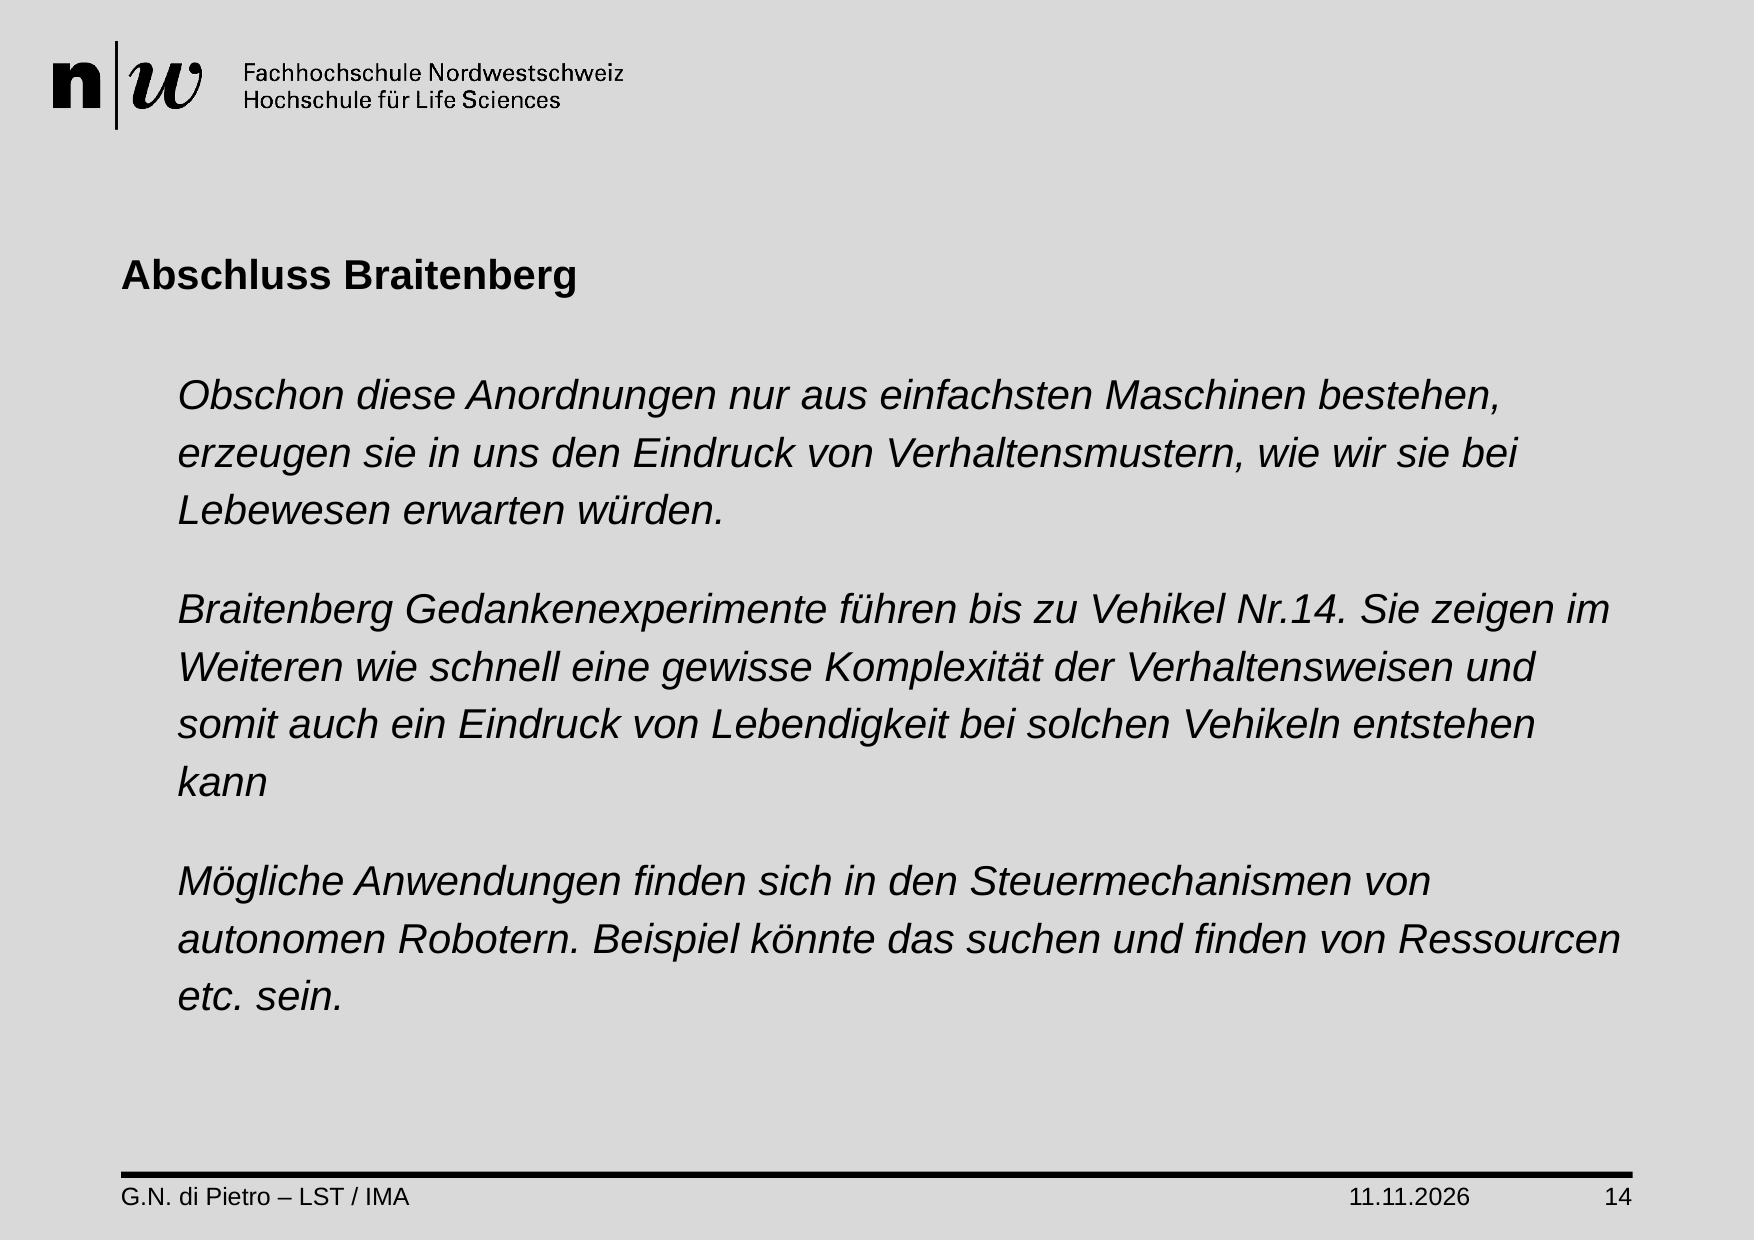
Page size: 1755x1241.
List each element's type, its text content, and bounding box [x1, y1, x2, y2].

slide_number 14 [1490, 1180, 1633, 1211]
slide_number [1349, 1180, 1490, 1211]
picture [53, 41, 623, 130]
footer G.N. di Pietro – LST / IMA [120, 1180, 1349, 1211]
title Abschluss Braitenberg [120, 247, 1633, 307]
list Obschon diese Anordnungen nur aus einfachsten Maschinen bestehen, erzeugen sie in uns den Eindruck von Verhaltensmustern, wie wir sie bei Lebewesen erwarten würden. Braitenberg Gedankenexperimente führen bis zu Vehikel Nr.14. Sie zeigen im Weiteren wie schnell eine gewisse Komplexität der Verhaltensweisen und somit auch ein Eindruck von Lebendigkeit bei solchen Vehikeln entstehen kann Mögliche Anwendungen finden sich in den Steuermechanismen von autonomen Robotern. Beispiel könnte das suchen und finden von Ressourcen etc. sein. [121, 360, 1633, 1093]
